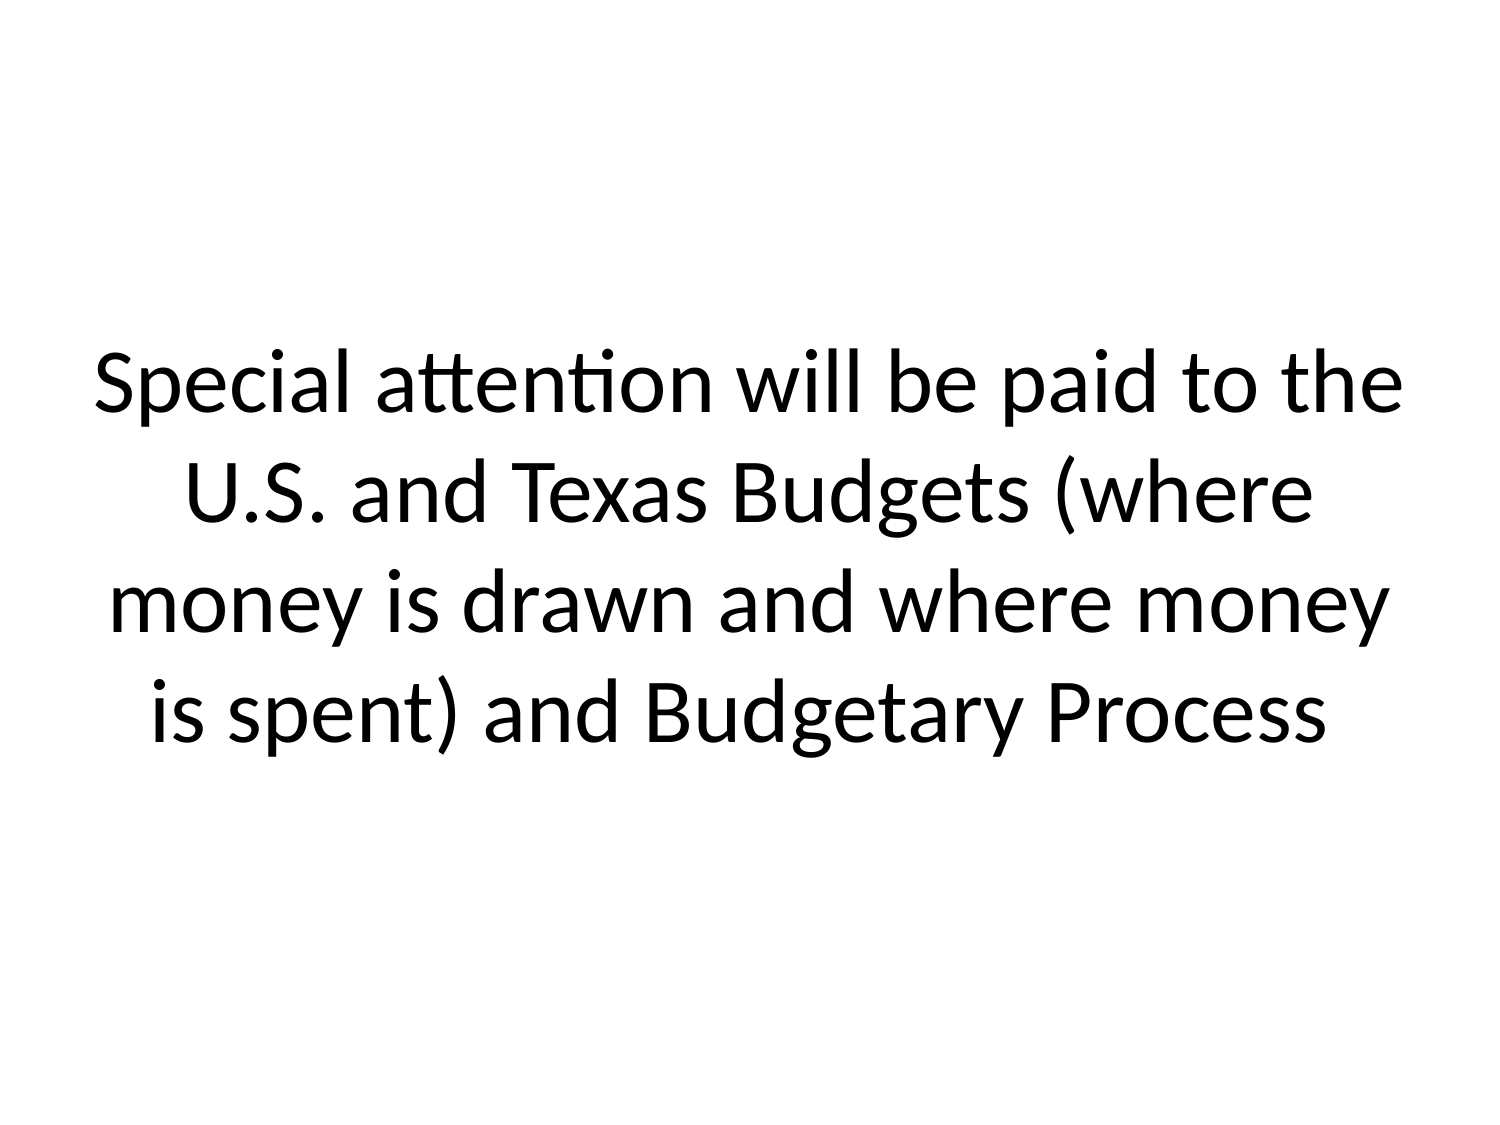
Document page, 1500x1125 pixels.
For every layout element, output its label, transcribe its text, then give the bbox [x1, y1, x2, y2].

title Special attention will be paid to the U.S. and Texas Budgets (where money is drawn and where money is spent) and Budgetary Process [74, 44, 1426, 1038]
